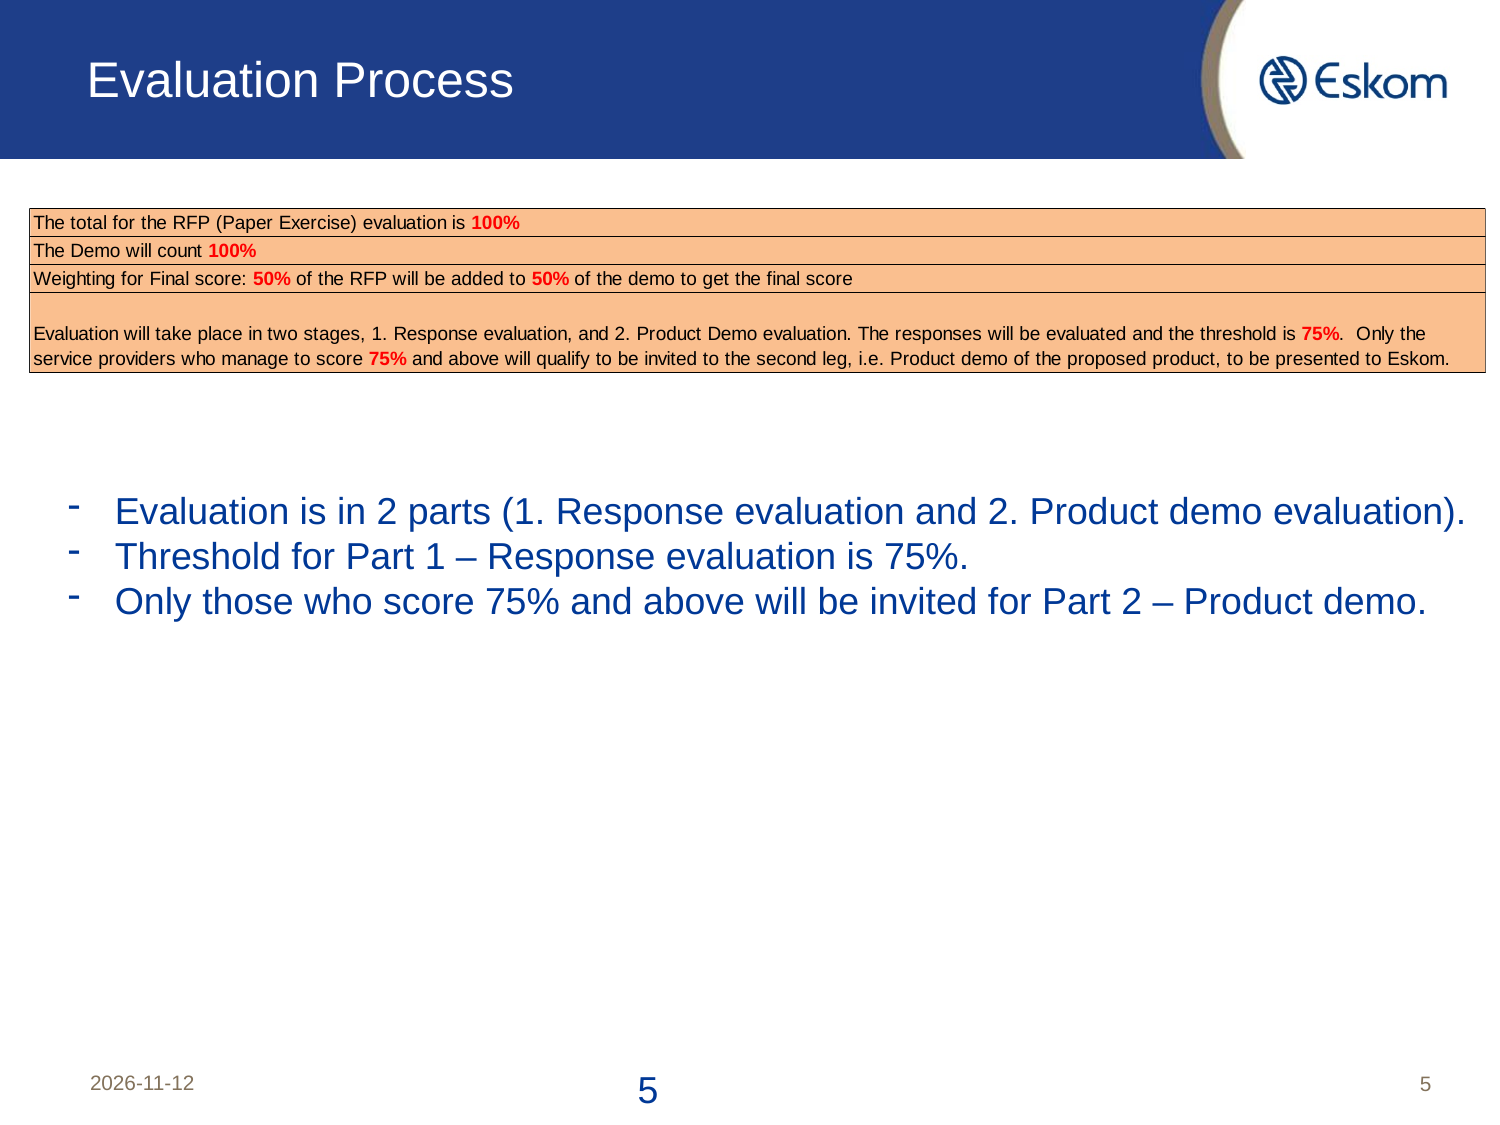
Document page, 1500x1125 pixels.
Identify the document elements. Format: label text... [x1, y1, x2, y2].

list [29, 207, 1487, 374]
title Evaluation Process [71, 27, 1142, 137]
slide_number 5 [622, 1058, 786, 1103]
picture [0, 0, 1246, 159]
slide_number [74, 1058, 361, 1103]
text_box Evaluation is in 2 parts (1. Response evaluation and 2. Product demo evaluation). Threshold for Part 1 – Response evaluation is 75%. Only those who score 75% and above will be invited for Part 2 – Product demo. [53, 479, 1499, 632]
picture [1257, 55, 1450, 105]
